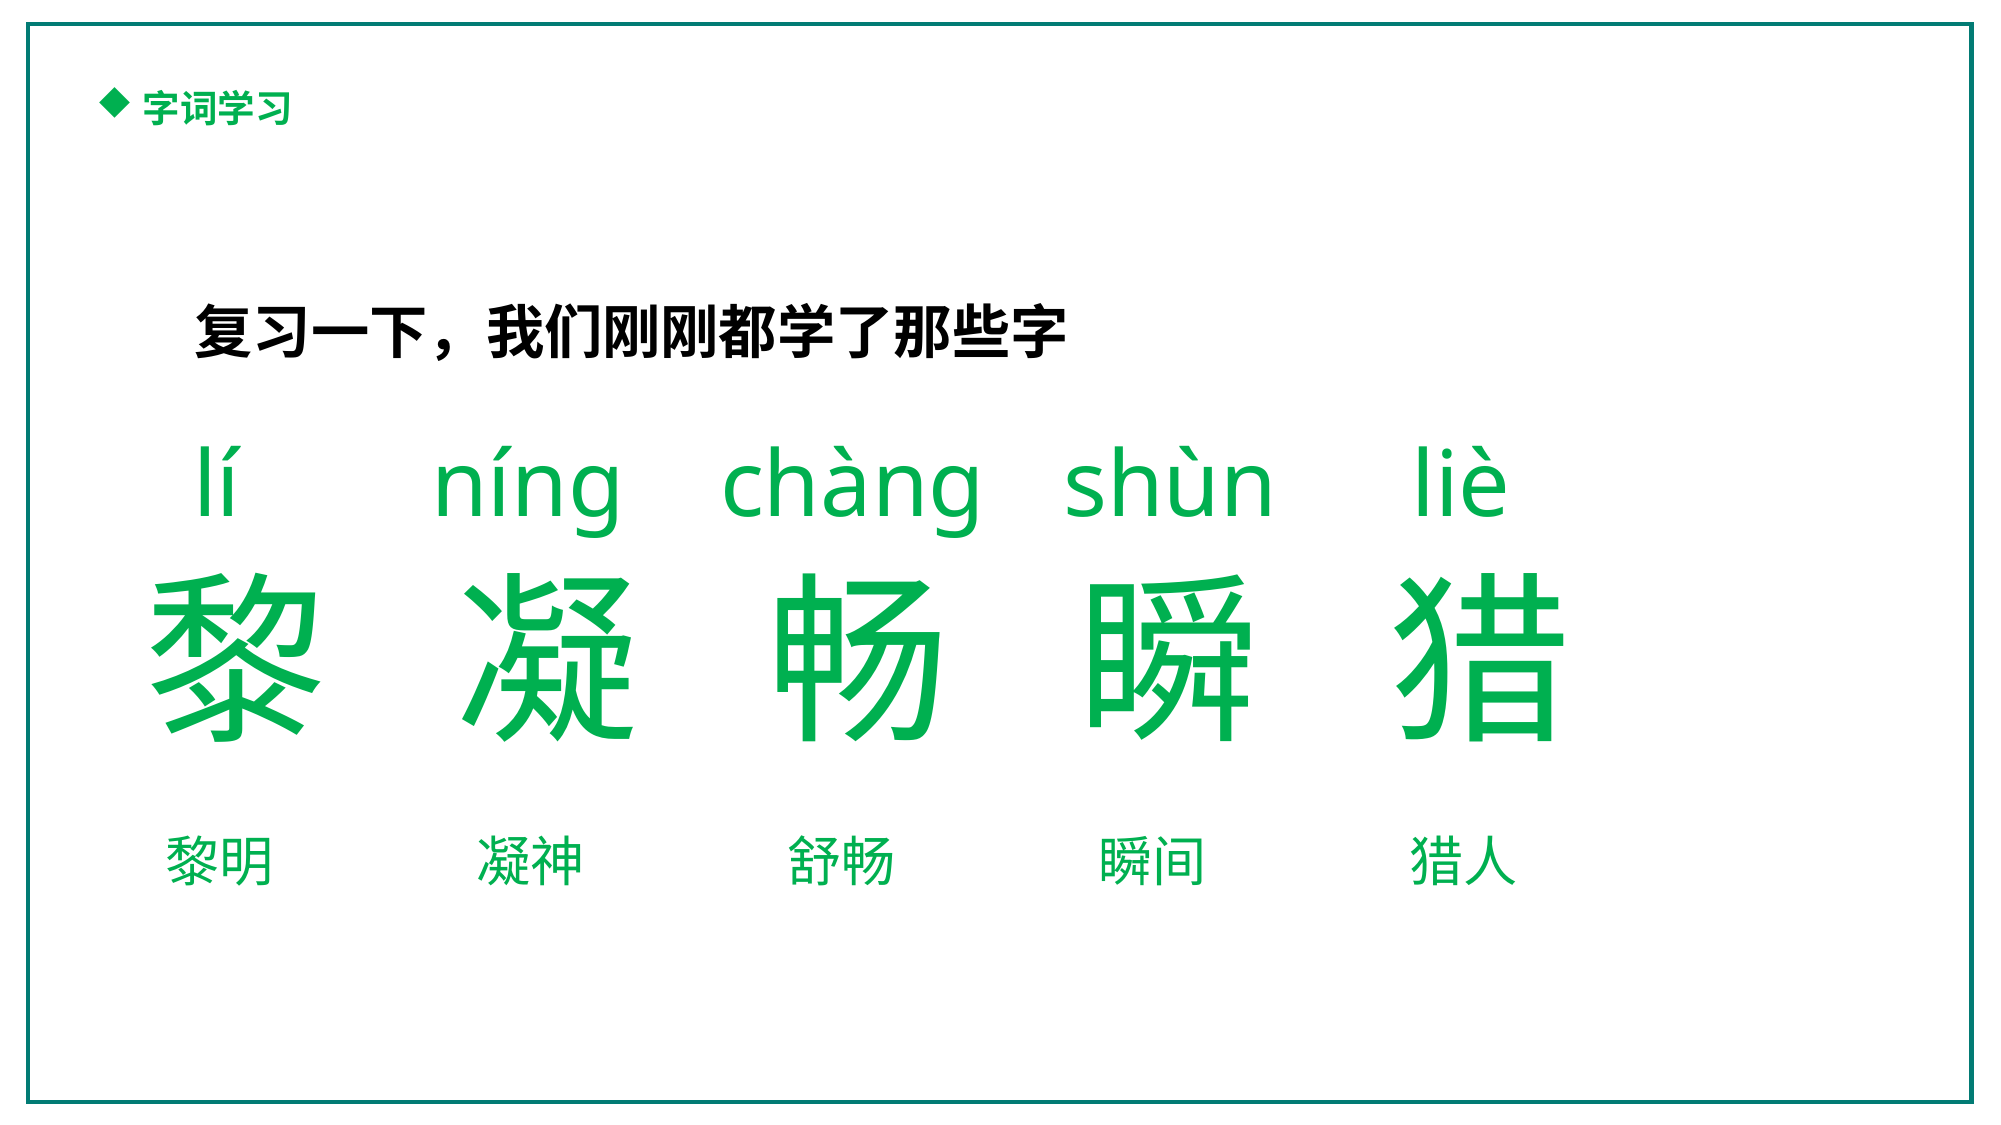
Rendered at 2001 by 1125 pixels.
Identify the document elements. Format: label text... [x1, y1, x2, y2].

text_box 复习一下，我们刚刚都学了那些字 [180, 252, 1235, 373]
text_box 字词学习 [81, 77, 562, 137]
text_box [99, 416, 1579, 901]
